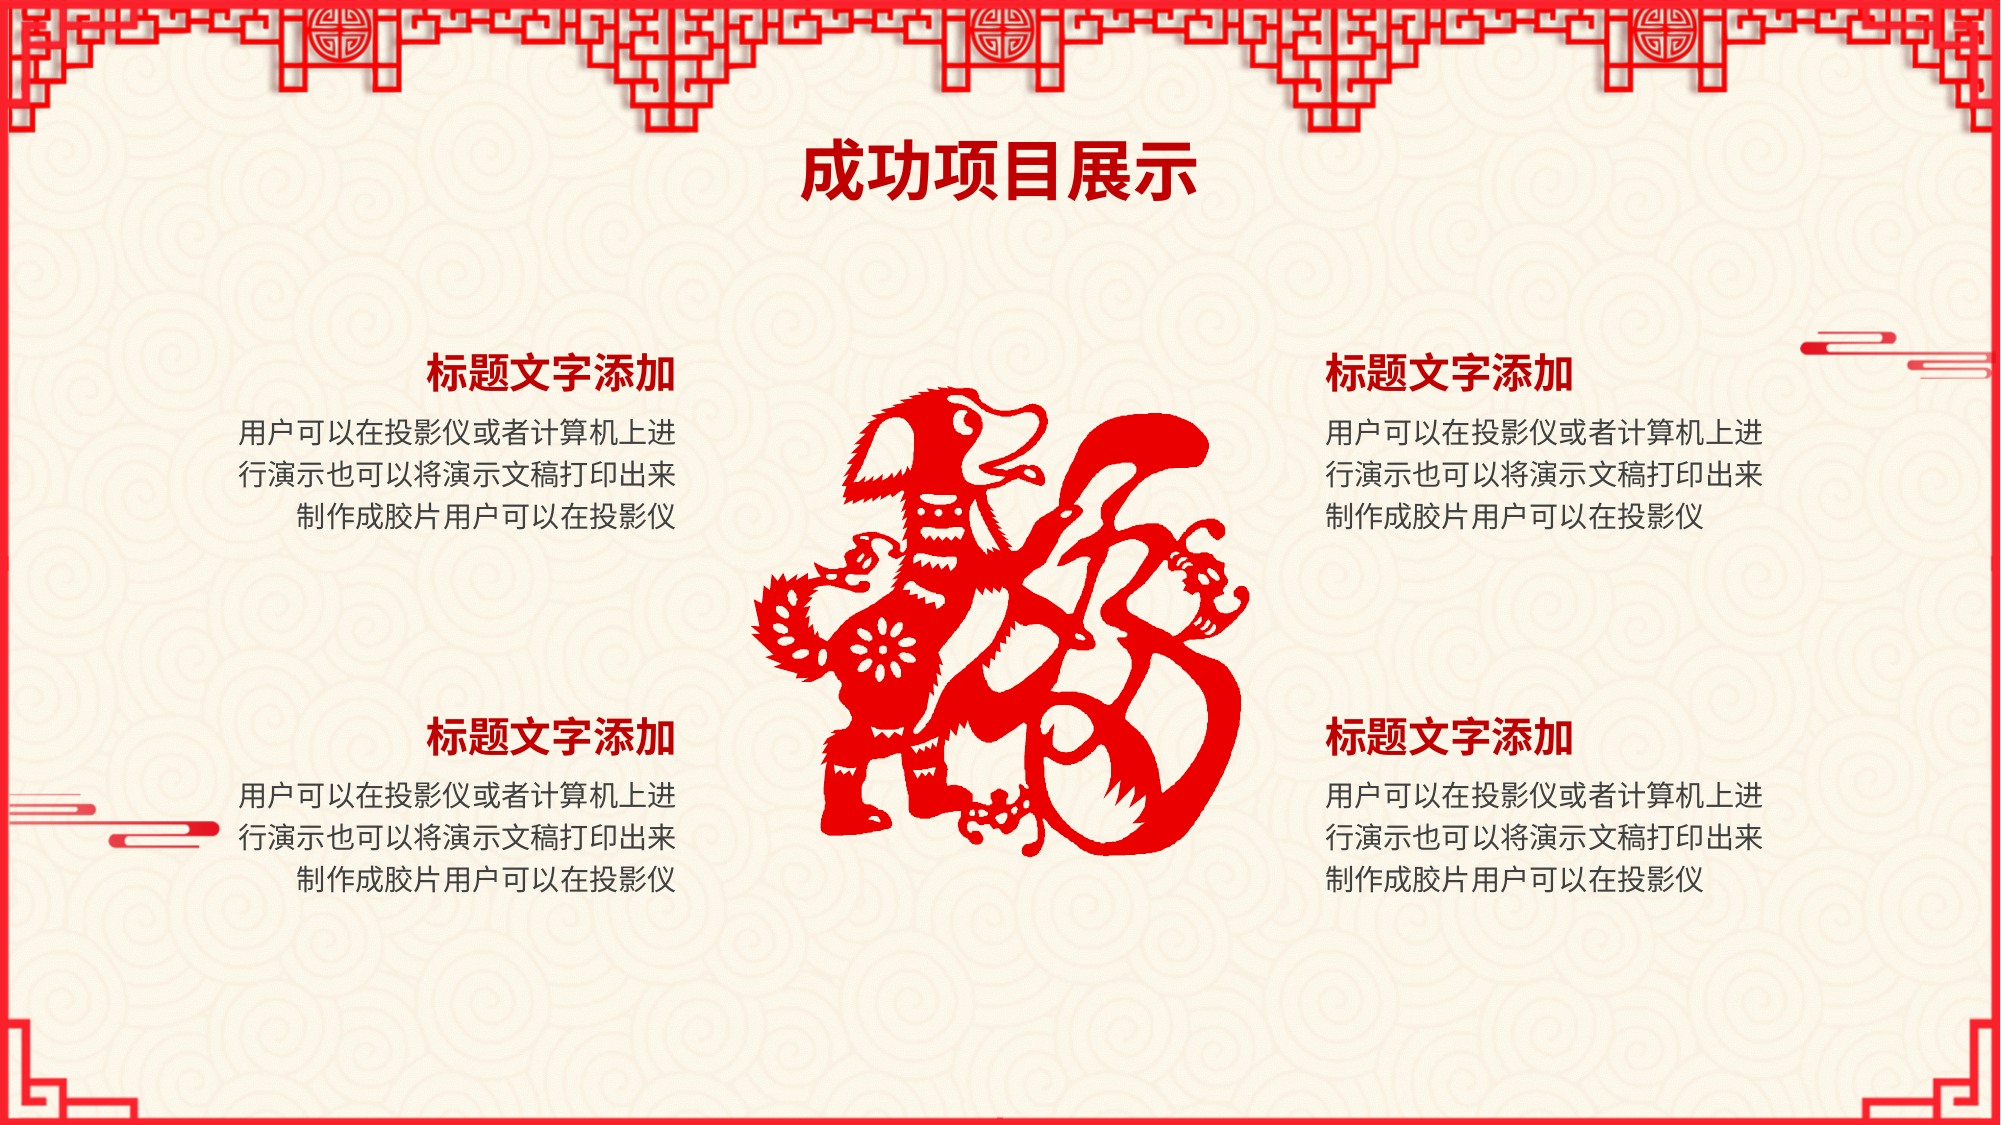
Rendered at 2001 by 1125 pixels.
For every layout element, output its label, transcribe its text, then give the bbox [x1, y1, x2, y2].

picture [0, 0, 2001, 1125]
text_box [1310, 329, 1786, 543]
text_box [216, 329, 692, 543]
text_box 成功项目展示 [784, 121, 1216, 217]
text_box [1310, 693, 1786, 906]
text_box [750, 386, 1250, 858]
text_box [216, 693, 692, 906]
